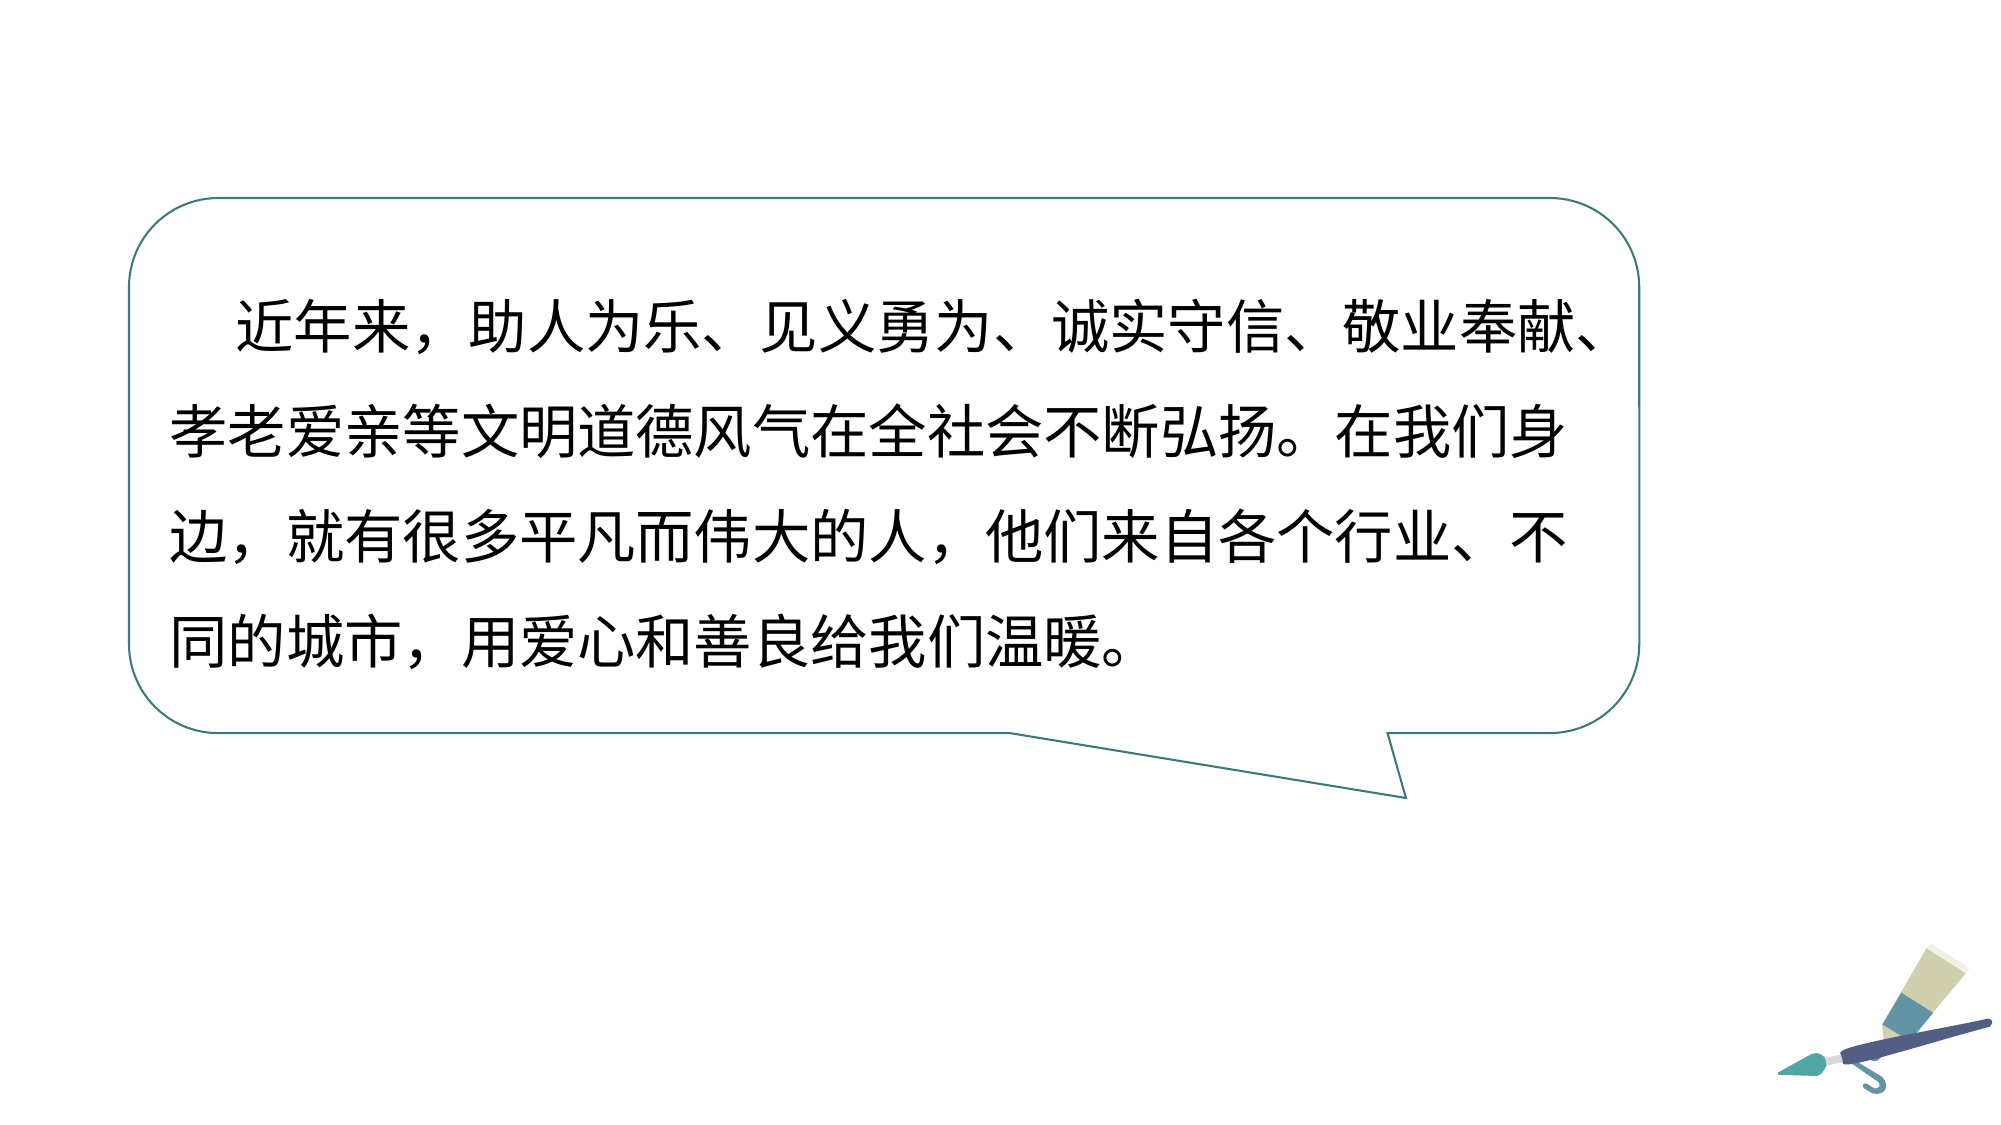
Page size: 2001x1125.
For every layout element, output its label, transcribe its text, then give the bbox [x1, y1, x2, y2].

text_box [1811, 945, 1974, 1125]
text_box 近年来，助人为乐、见义勇为、诚实守信、敬业奉献、孝老爱亲等文明道德风气在全社会不断弘扬。在我们身边，就有很多平凡而伟大的人，他们来自各个行业、不同的城市，用爱心和善良给我们温暖。 [127, 196, 1641, 800]
